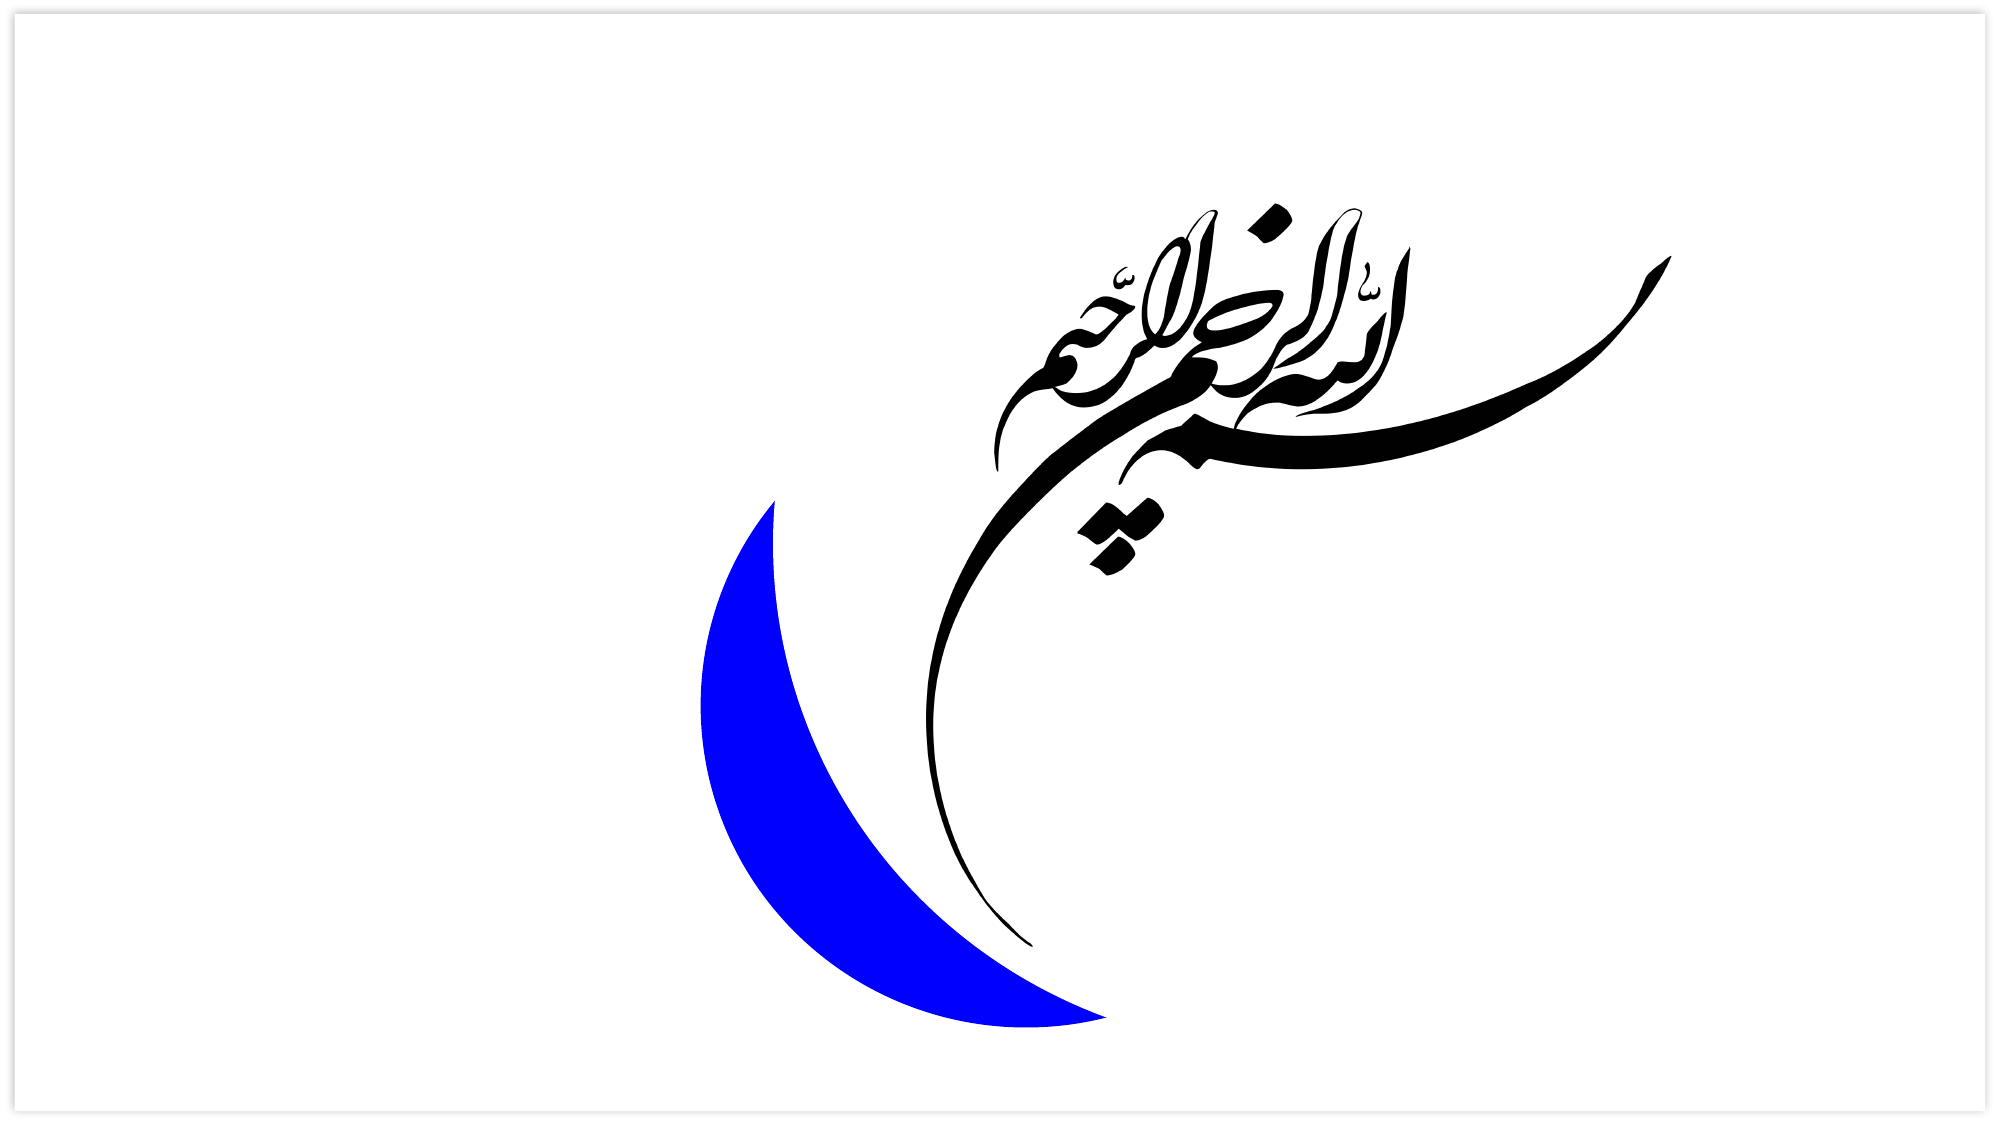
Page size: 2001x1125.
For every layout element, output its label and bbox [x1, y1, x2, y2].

picture [913, 146, 1724, 979]
